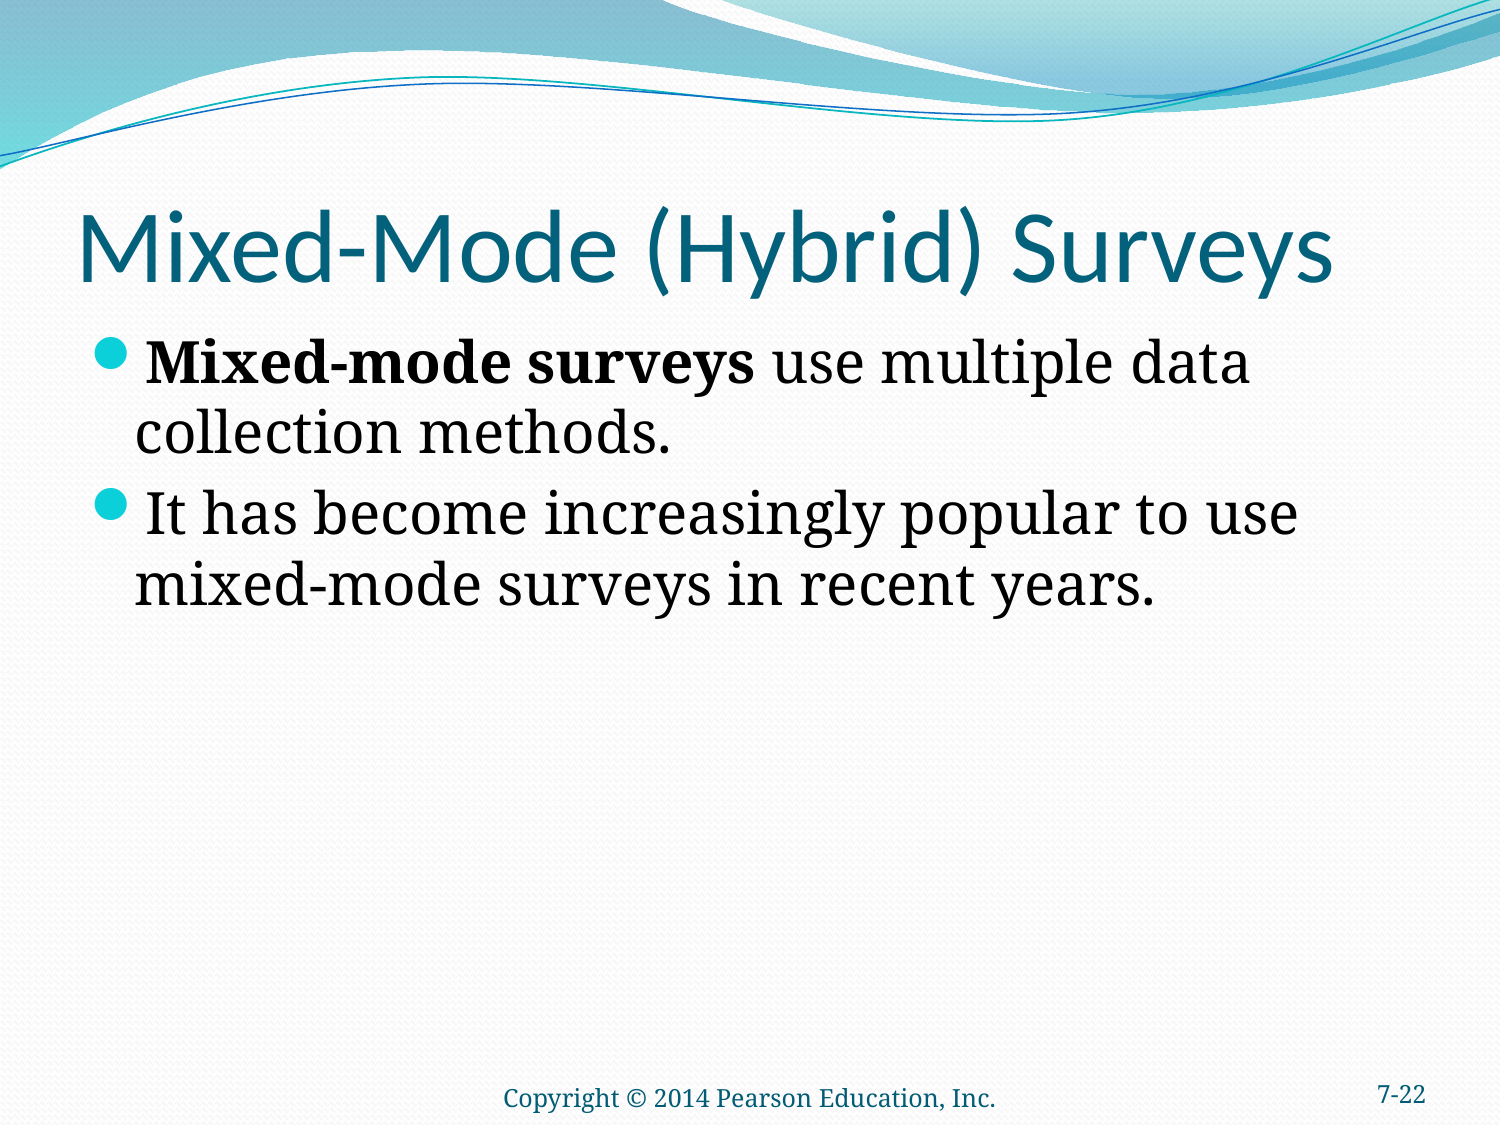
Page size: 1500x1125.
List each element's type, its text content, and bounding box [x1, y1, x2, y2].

list Mixed-mode surveys use multiple data collection methods. It has become increasingly popular to use mixed-mode surveys in recent years. [74, 317, 1426, 1038]
title Mixed-Mode (Hybrid) Surveys [74, 115, 1426, 304]
